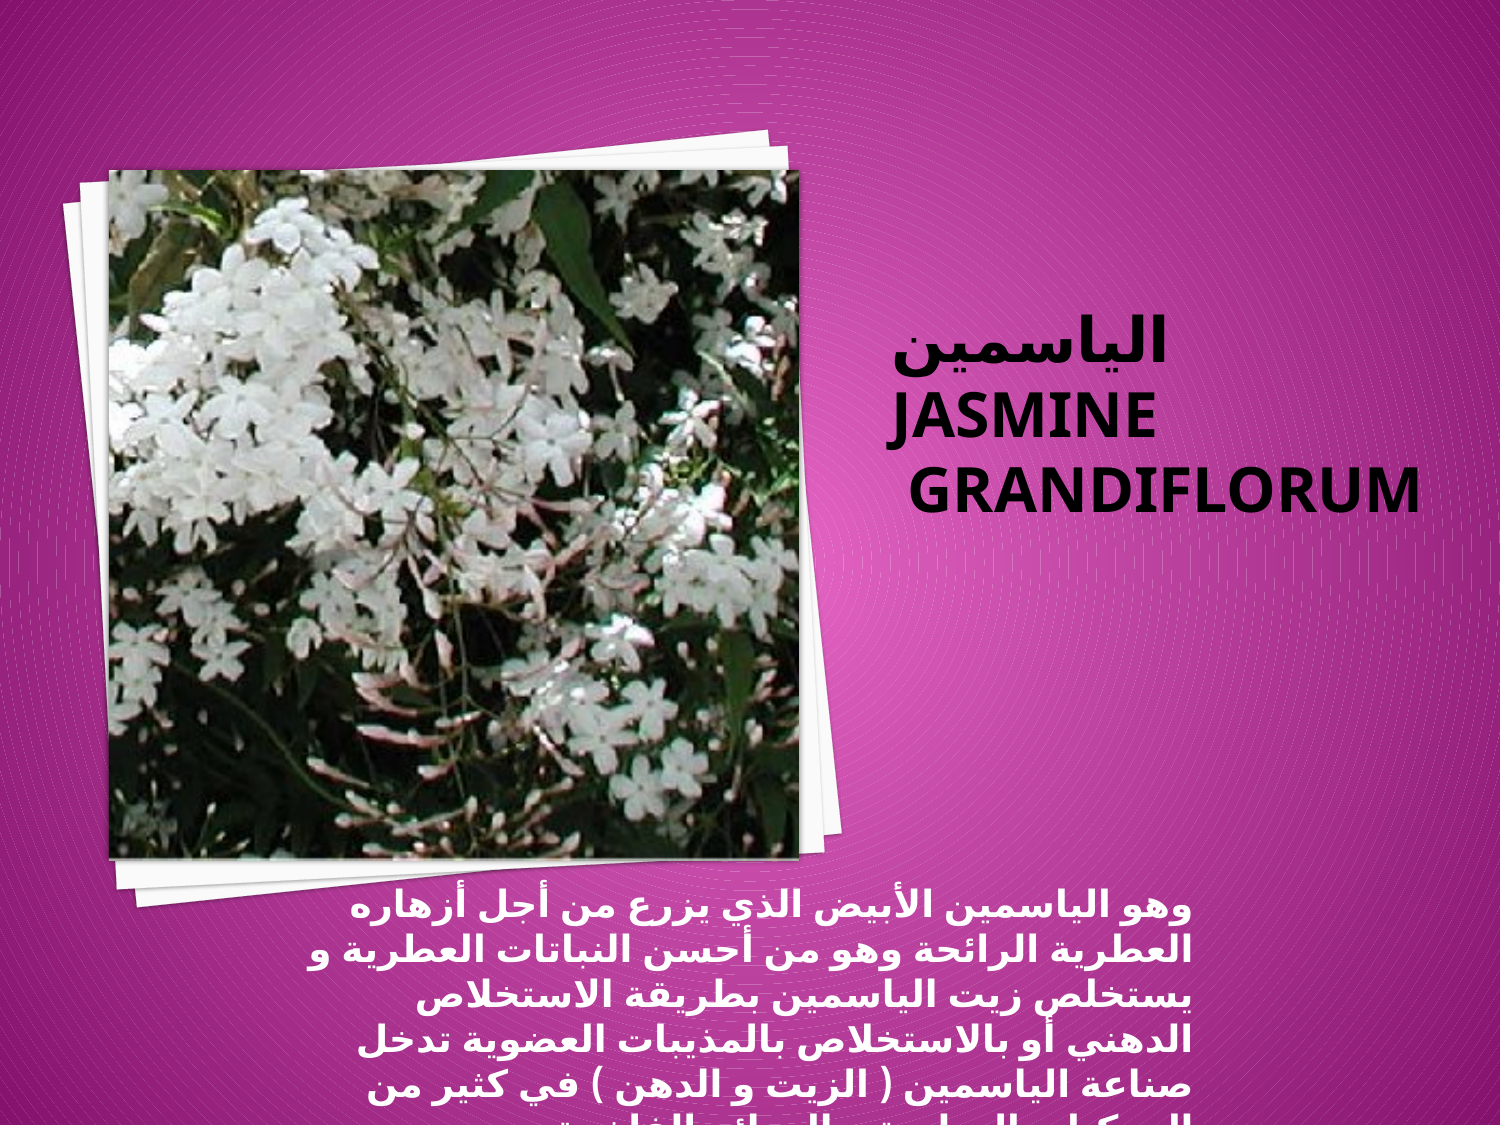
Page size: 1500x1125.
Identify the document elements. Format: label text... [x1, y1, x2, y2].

picture [108, 170, 800, 862]
title الياسمين Jasmine grandiflorum [884, 187, 1447, 525]
list وهو الياسمين الأبيض الذي يزرع من أجل أزهاره العطرية الرائحة وهو من أحسن النباتات العطرية و يستخلص زيت الياسمين بطريقة الاستخلاص الدهني أو بالاستخلاص بالمذيبات العضوية تدخل صناعة الياسمين ( الزيت و الدهن ) في كثير من المركبات العطرية و الروائح الفاخرة [294, 880, 1194, 1079]
